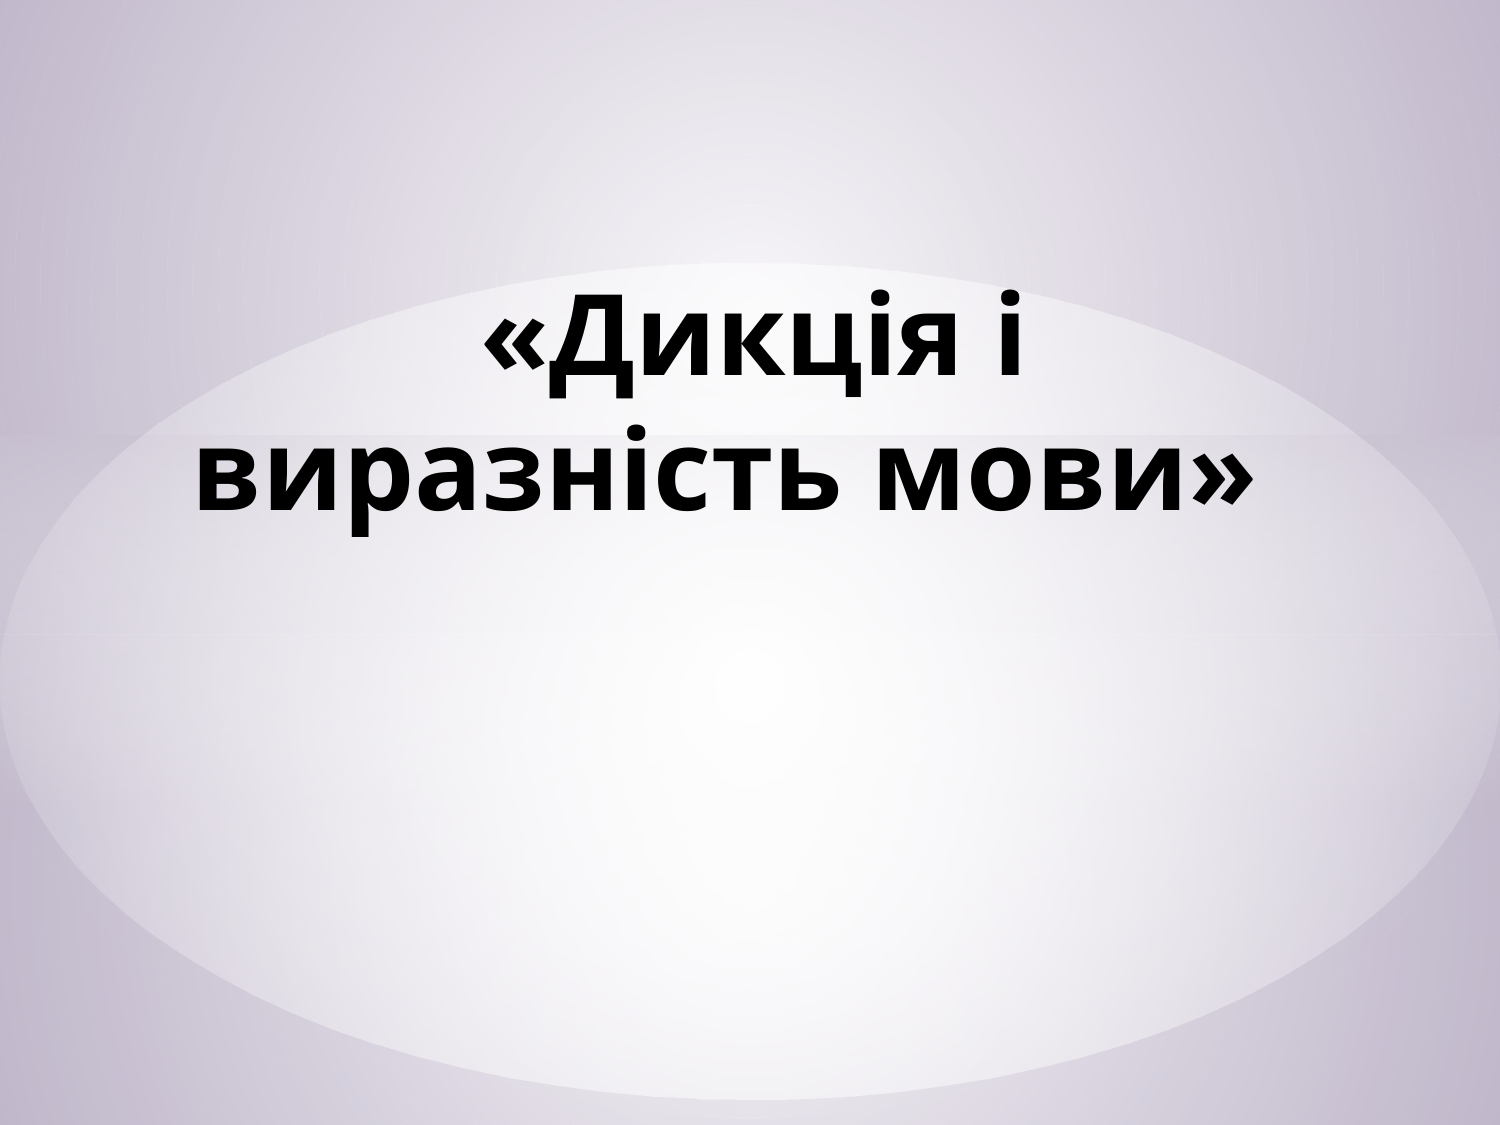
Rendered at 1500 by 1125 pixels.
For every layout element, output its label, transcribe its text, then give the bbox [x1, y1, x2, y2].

title «Дикція і виразність мови» [135, 255, 1313, 550]
